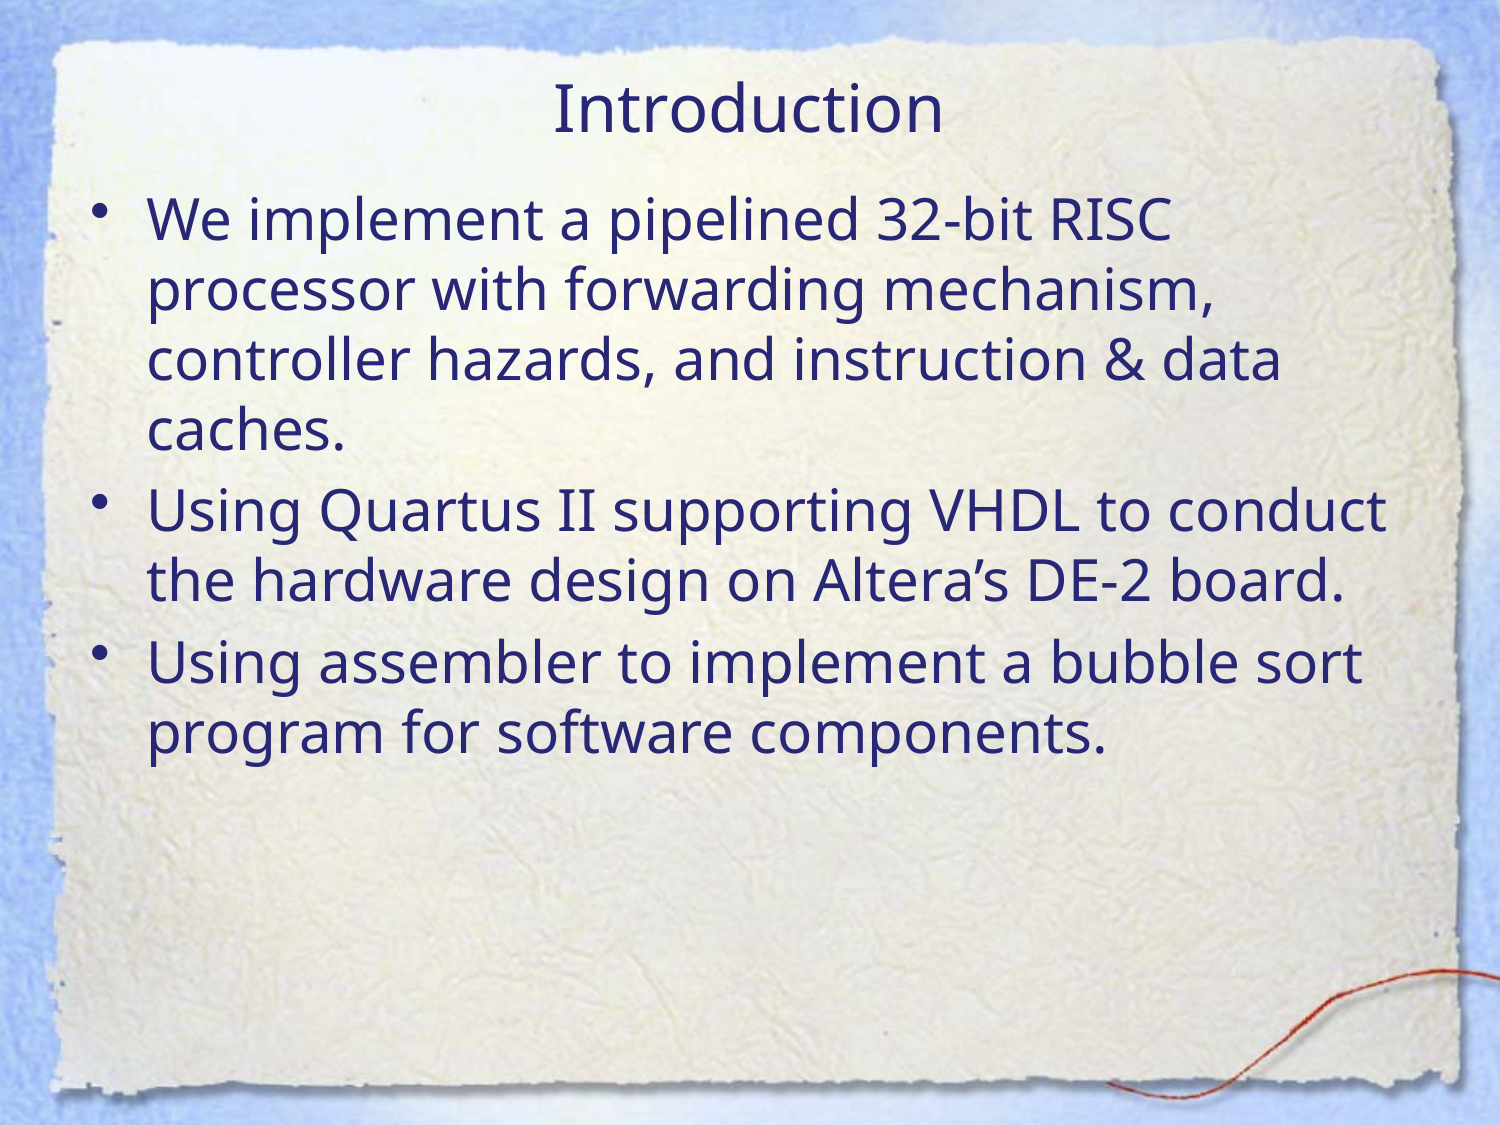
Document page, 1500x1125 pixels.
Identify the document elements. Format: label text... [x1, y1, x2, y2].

picture [0, 0, 1500, 1125]
title Introduction [74, 37, 1426, 174]
list We implement a pipelined 32-bit RISC processor with forwarding mechanism, controller hazards, and instruction & data caches. Using Quartus II supporting VHDL to conduct the hardware design on Altera’s DE-2 board. Using assembler to implement a bubble sort program for software components. [74, 174, 1426, 1038]
